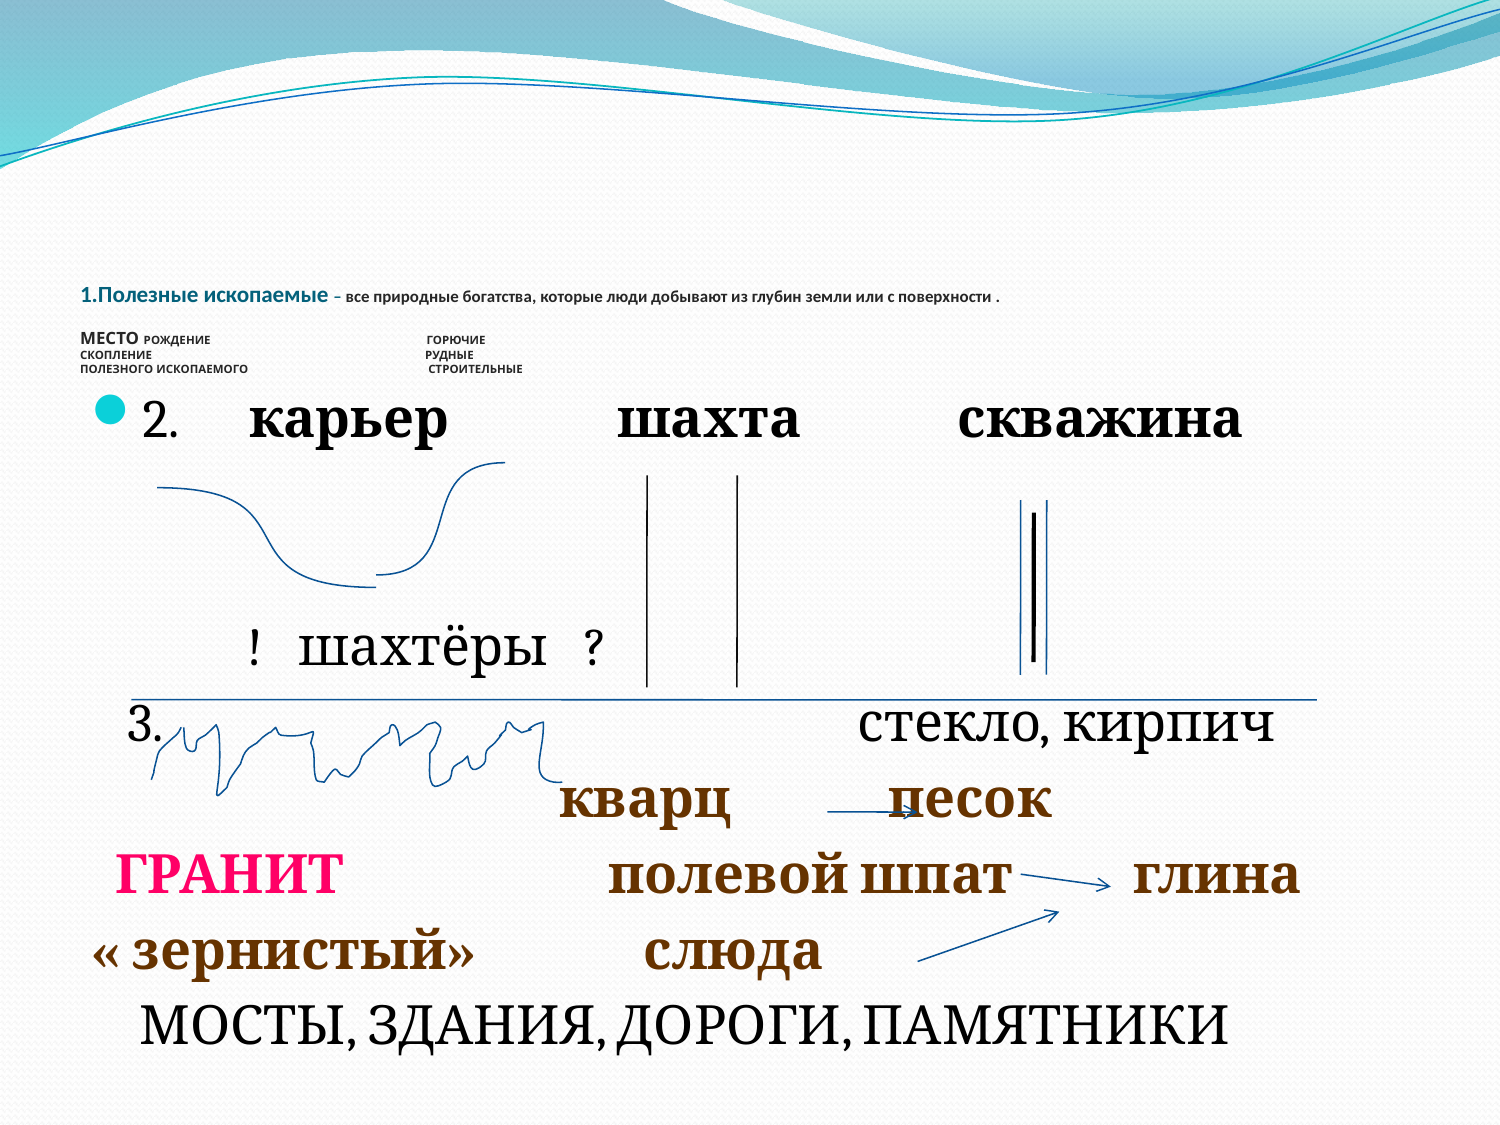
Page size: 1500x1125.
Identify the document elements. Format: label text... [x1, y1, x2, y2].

list 2. карьер шахта скважина ! шахтёры ? 3. стекло, кирпич кварц песок ГРАНИТ полевой шпат глина « зернистый» слюда МОСТЫ, ЗДАНИЯ, ДОРОГИ, ПАМЯТНИКИ [75, 375, 1425, 1074]
text_box [150, 726, 182, 781]
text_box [917, 911, 1060, 962]
title 1.Полезные ископаемые – все природные богатства, которые люди добывают из глубин земли или с поверхности . МЕСТО РОЖДЕНИЕ ГОРЮЧИЕ СКОПЛЕНИЕ РУДНЫЕ ПОЛЕЗНОГО ИСКОПАЕМОГО СТРОИТЕЛЬНЫЕ [79, 76, 1425, 375]
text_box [156, 487, 377, 588]
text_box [1020, 873, 1112, 887]
text_box [182, 721, 563, 797]
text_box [375, 462, 506, 576]
